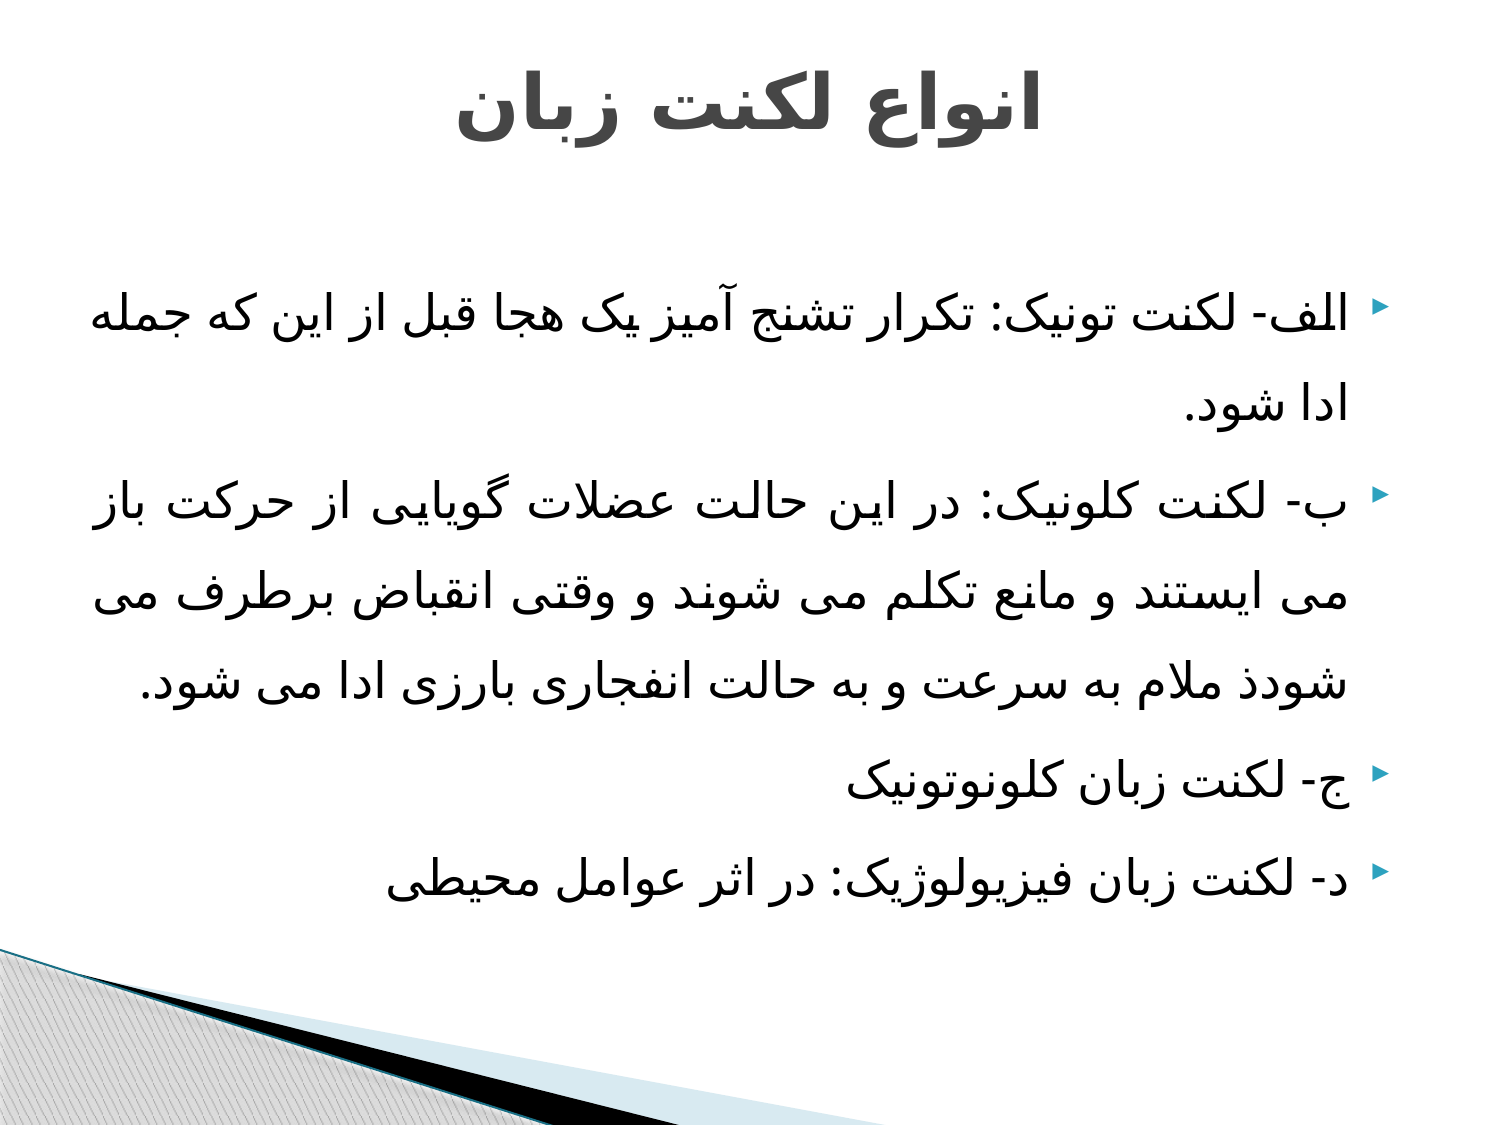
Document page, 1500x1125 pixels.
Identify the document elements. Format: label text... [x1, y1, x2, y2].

list الف- لکنت تونیک: تکرار تشنج آمیز یک هجا قبل از این که جمله ادا شود. ب- لکنت کلونیک: در این حالت عضلات گویایی از حرکت باز می ایستند و مانع تکلم می شوند و وقتی انقباض برطرف می شودذ ملام به سرعت و به حالت انفجاری بارزی ادا می شود. ج- لکنت زبان کلونوتونیک د- لکنت زبان فیزیولوژیک: در اثر عوامل محیطی [75, 243, 1425, 986]
title انواع لکنت زبان [75, 45, 1425, 153]
